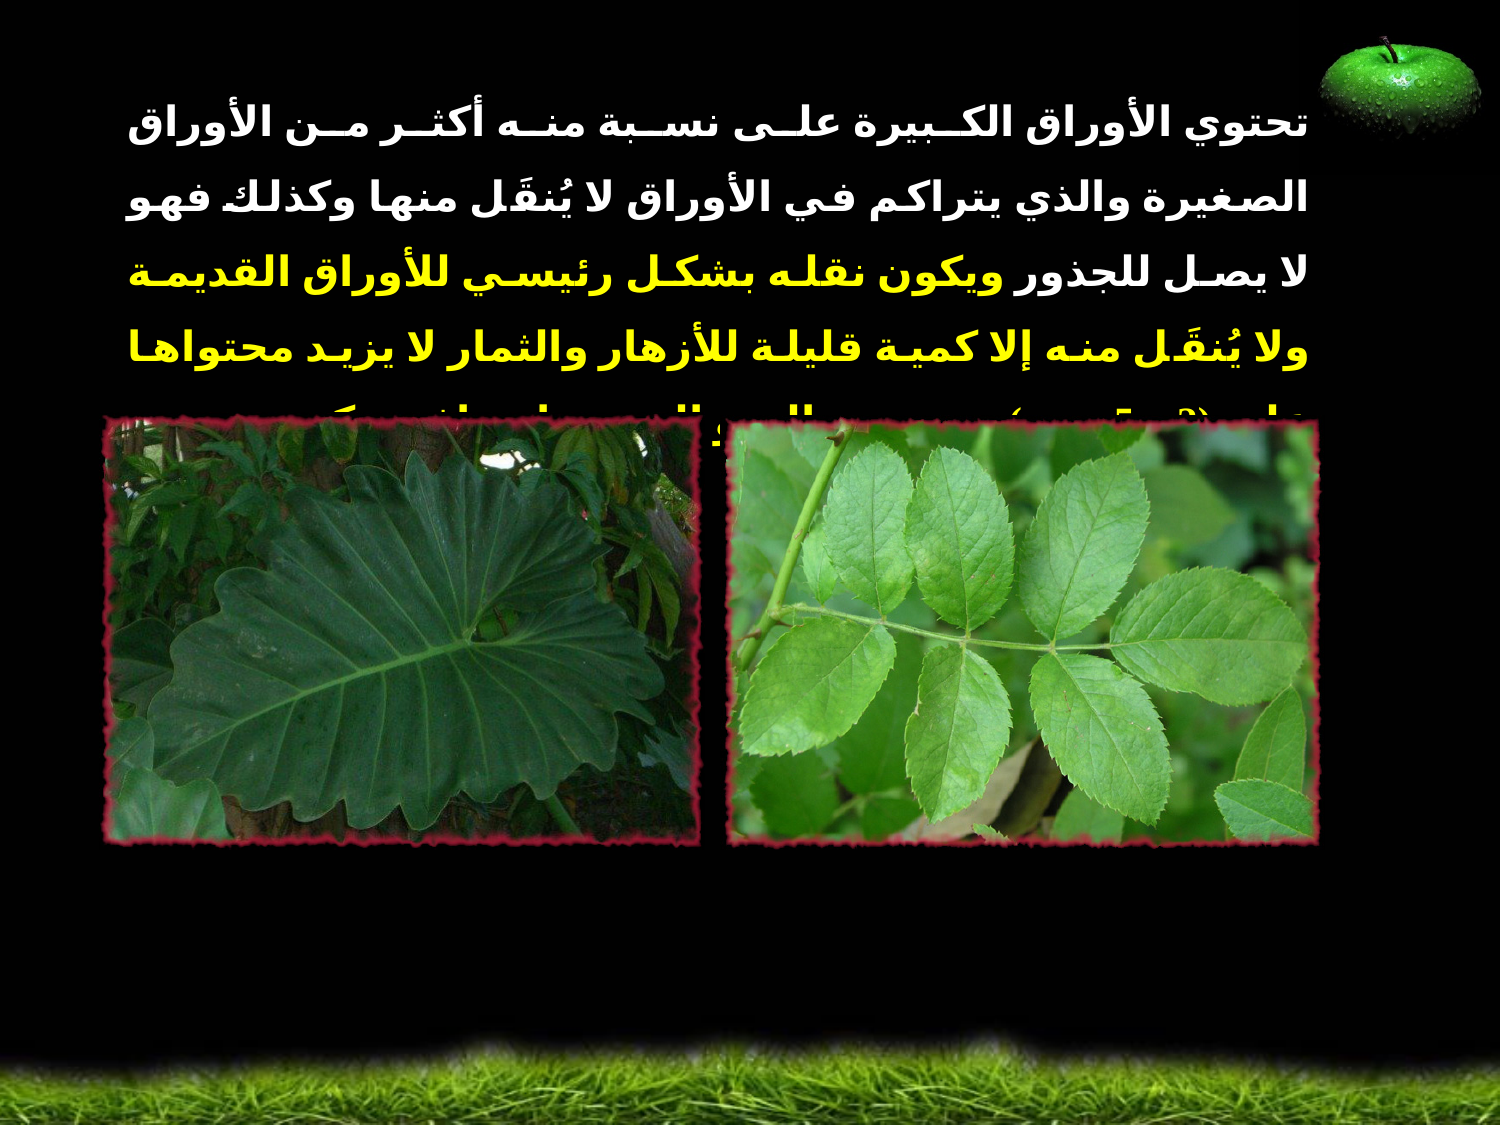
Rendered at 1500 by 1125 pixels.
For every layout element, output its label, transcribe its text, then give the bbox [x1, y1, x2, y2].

picture [0, 0, 1500, 1125]
text_box تحتوي الأوراق الكبيرة على نسبة منه أكثر من الأوراق الصغيرة والذي يتراكم في الأوراق لا يُنقَل منها وكذلك فهو لا يصل للجذور ويكون نقله بشكل رئيسي للأوراق القديمة ولا يُنقَل منه إلا كمية قليلة للأزهار والثمار لا يزيد محتواها على (2 – 5 ppm) ، ويسبب النمو السريع إضعاف تركيزه. [112, 62, 1325, 453]
